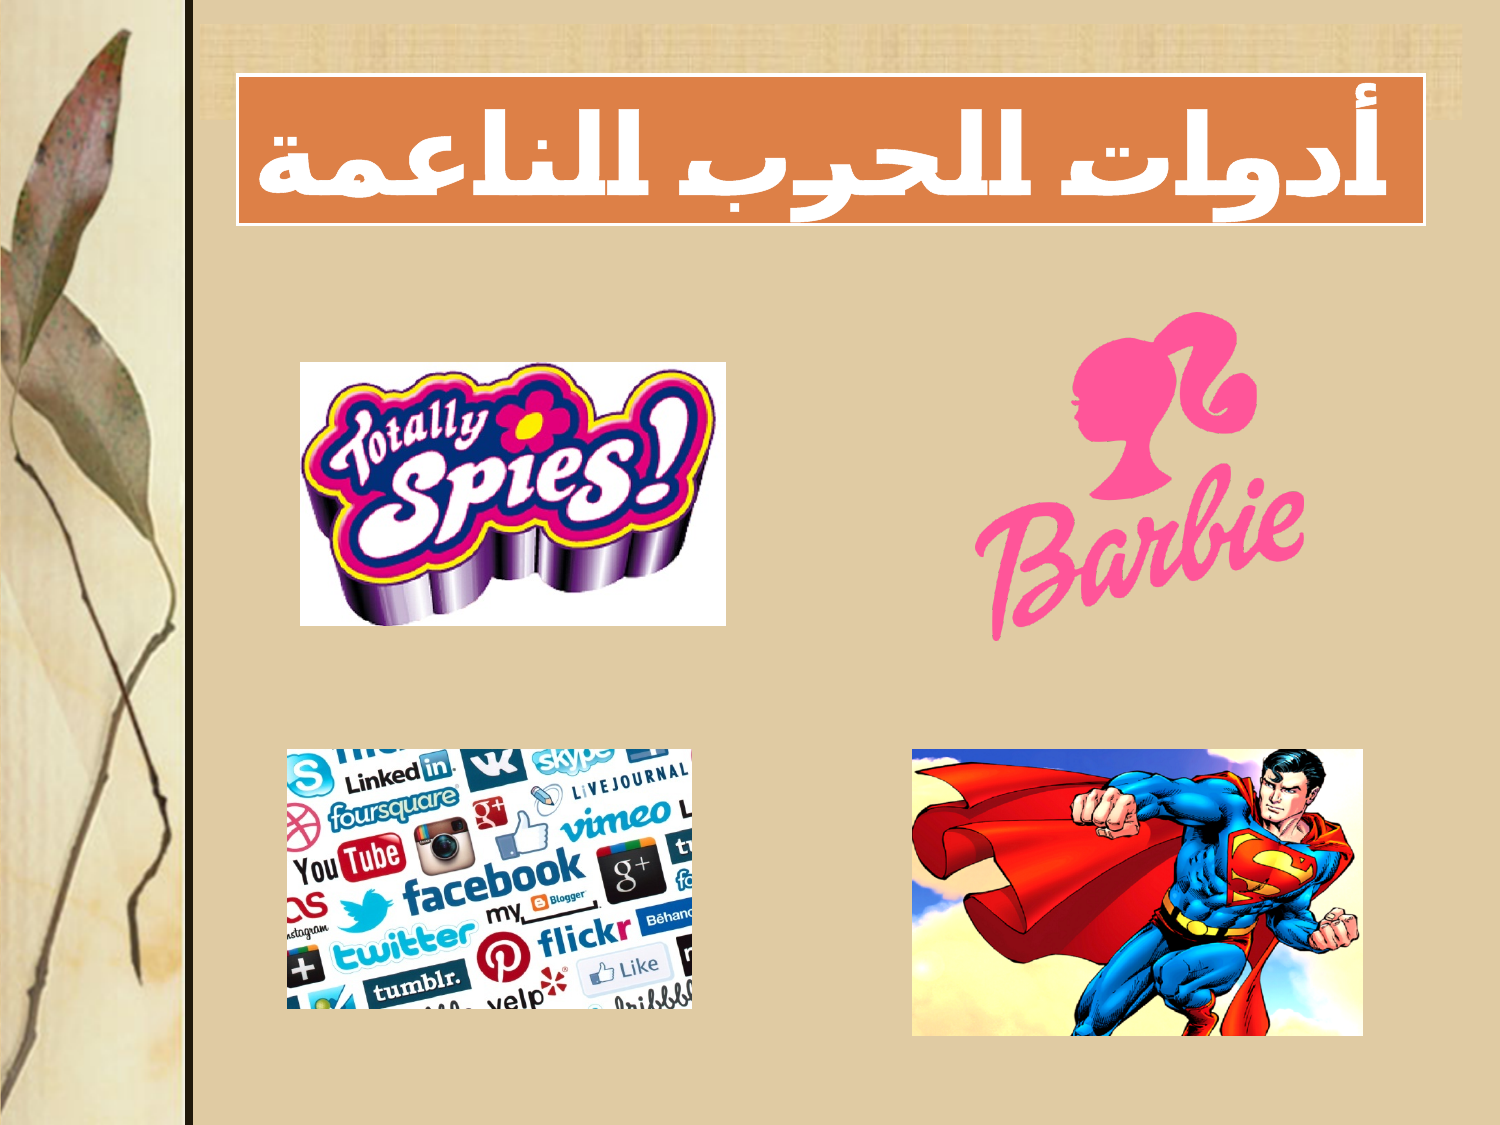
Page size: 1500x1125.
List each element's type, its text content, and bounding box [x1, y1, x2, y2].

picture [974, 312, 1304, 641]
picture [287, 749, 692, 1009]
text_box أدوات الحرب الناعمة [236, 73, 1426, 226]
picture [299, 362, 726, 626]
picture [0, 0, 185, 1125]
text_box [199, 24, 1463, 120]
picture [912, 749, 1363, 1036]
picture [469, 749, 518, 777]
